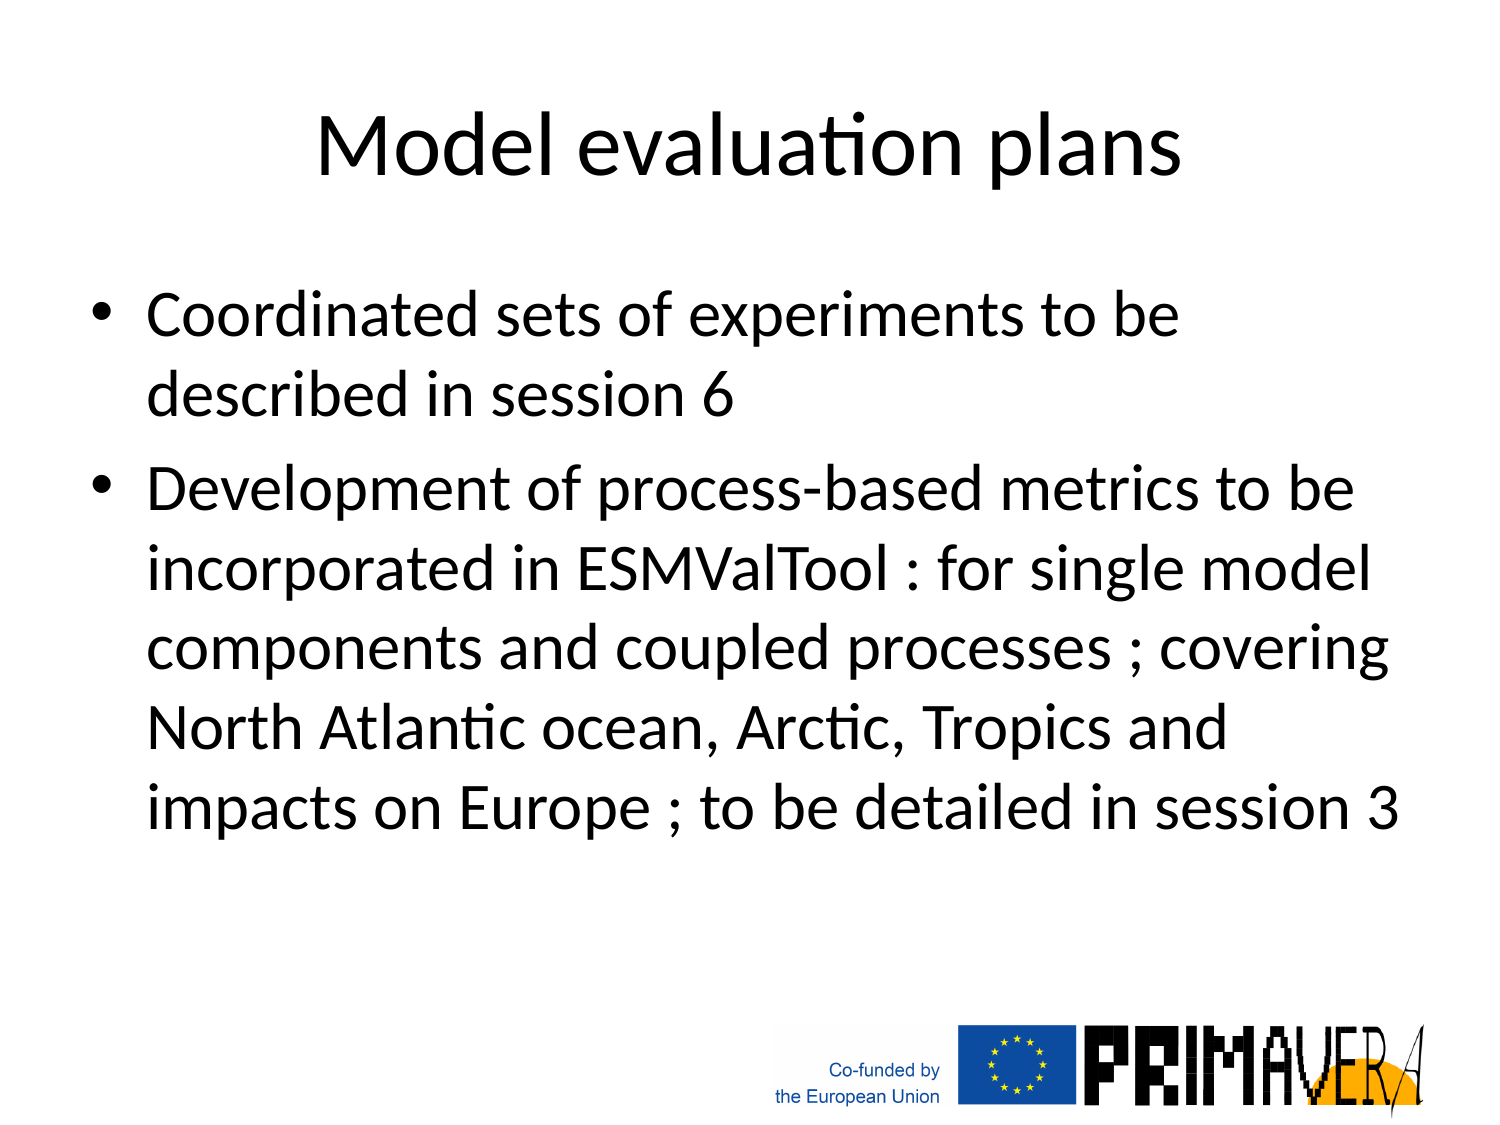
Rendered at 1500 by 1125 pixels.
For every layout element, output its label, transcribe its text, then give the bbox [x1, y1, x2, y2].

list Coordinated sets of experiments to be described in session 6 Development of process-based metrics to be incorporated in ESMValTool : for single model components and coupled processes ; covering North Atlantic ocean, Arctic, Tropics and impacts on Europe ; to be detailed in session 3 [75, 262, 1425, 1005]
title Model evaluation plans [75, 45, 1425, 233]
picture [773, 1024, 1077, 1107]
